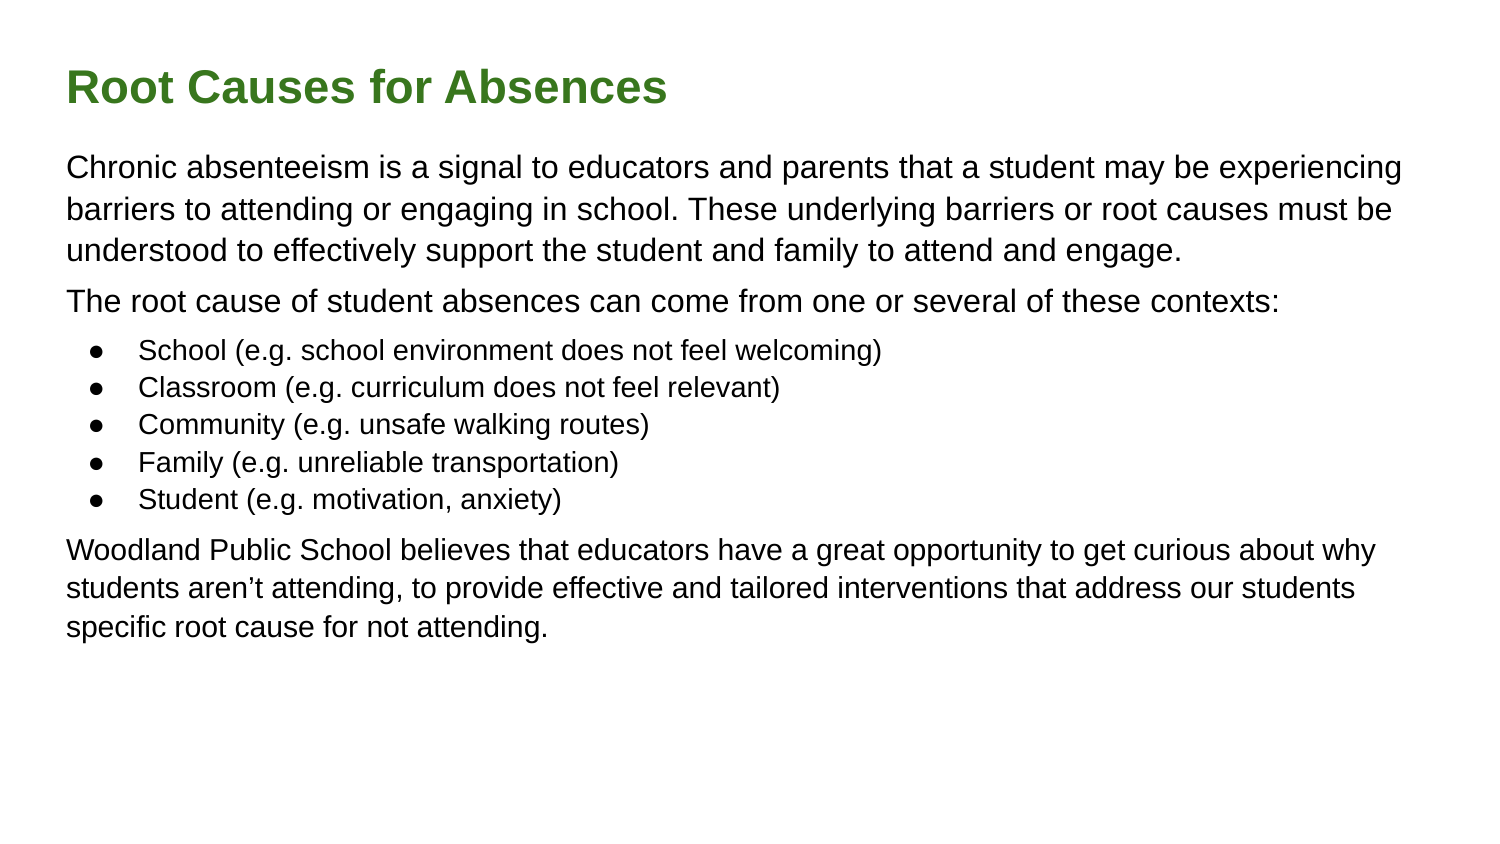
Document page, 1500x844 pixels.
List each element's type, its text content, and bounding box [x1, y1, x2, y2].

title Root Causes for Absences [51, 35, 1449, 129]
list Chronic absenteeism is a signal to educators and parents that a student may be experiencing barriers to attending or engaging in school. These underlying barriers or root causes must be understood to effectively support the student and family to attend and engage. The root cause of student absences can come from one or several of these contexts: School (e.g. school environment does not feel welcoming) Classroom (e.g. curriculum does not feel relevant) Community (e.g. unsafe walking routes) Family (e.g. unreliable transportation) Student (e.g. motivation, anxiety) Woodland Public School believes that educators have a great opportunity to get curious about why students aren’t attending, to provide effective and tailored interventions that address our students specific root cause for not attending. [51, 129, 1449, 690]
